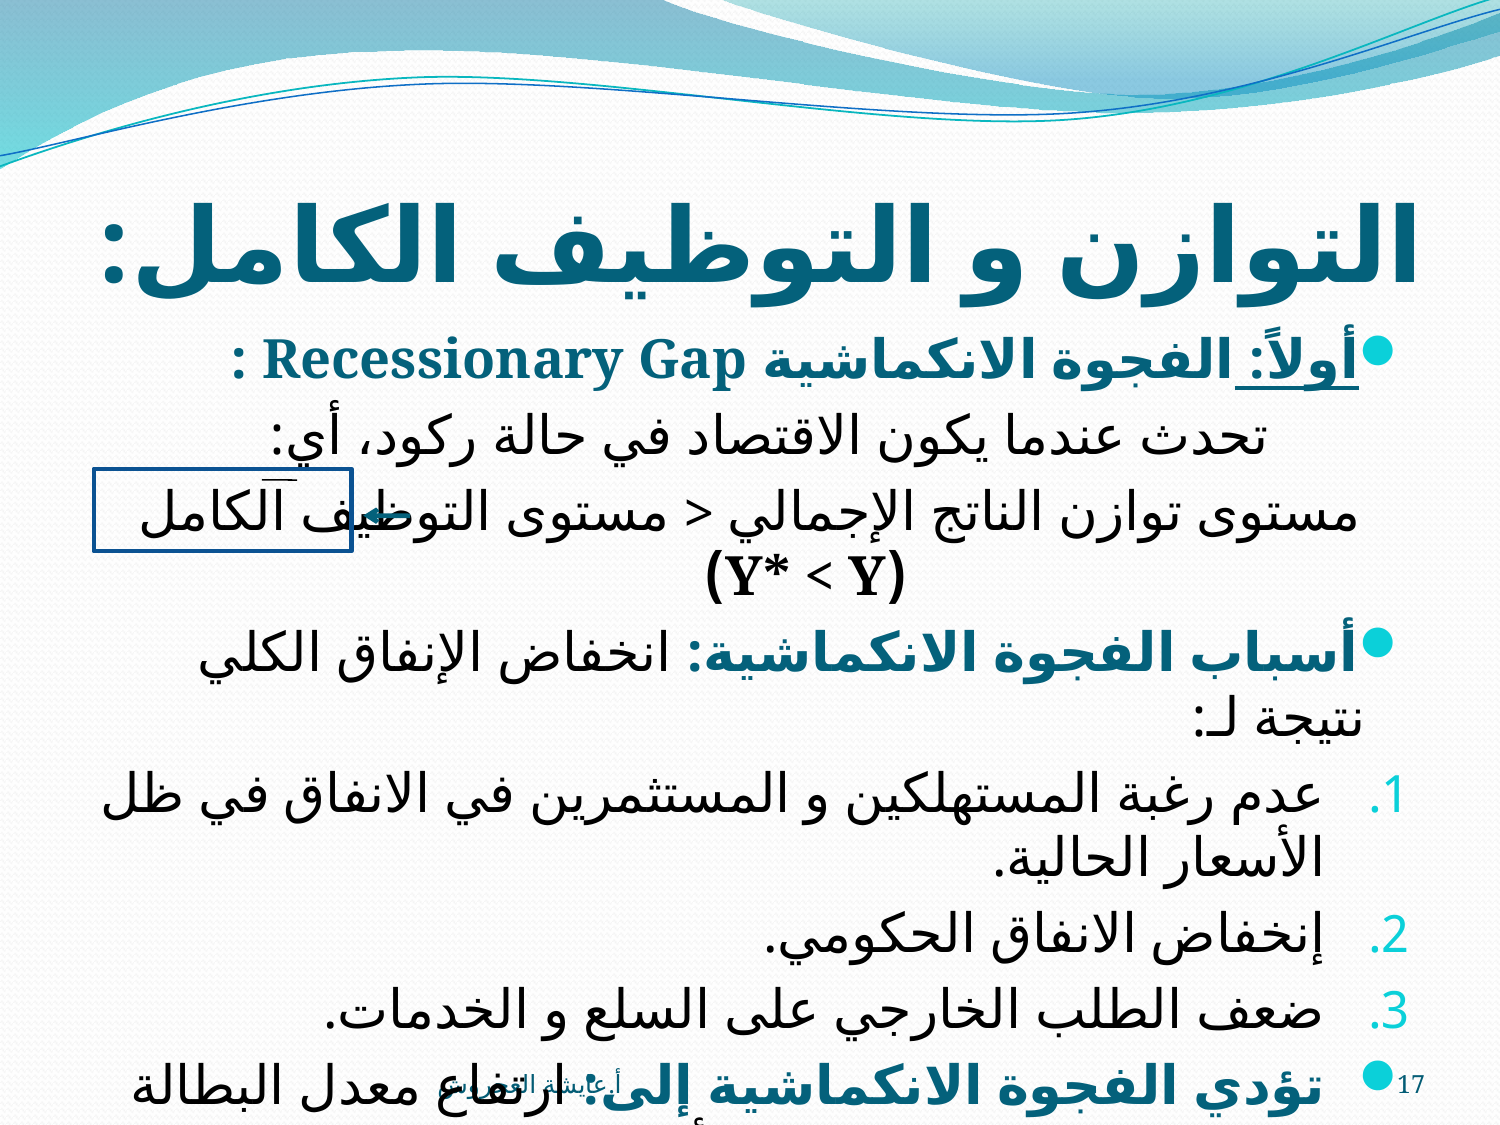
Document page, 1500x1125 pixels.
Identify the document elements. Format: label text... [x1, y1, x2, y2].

footer أ.عايشة العجروش [437, 1042, 988, 1103]
slide_number 17 [1299, 1042, 1425, 1103]
text_box [92, 467, 354, 553]
list أولاً: الفجوة الانكماشية Recessionary Gap : تحدث عندما يكون الاقتصاد في حالة ركود، أي: مستوى توازن الناتج الإجمالي < مستوى التوظيف الكامل (Y* < Y) أسباب الفجوة الانكماشية: انخفاض الإنفاق الكلي نتيجة لـ: عدم رغبة المستهلكين و المستثمرين في الانفاق في ظل الأسعار الحالية. إنخفاض الانفاق الحكومي. ضعف الطلب الخارجي على السلع و الخدمات. تؤدي الفجوة الانكماشية إلى: ارتفاع معدل البطالة نتيجة انخفاض الطلب على الأيدي العاملة. [75, 317, 1425, 1038]
title التوازن و التوظيف الكامل: [75, 115, 1425, 303]
